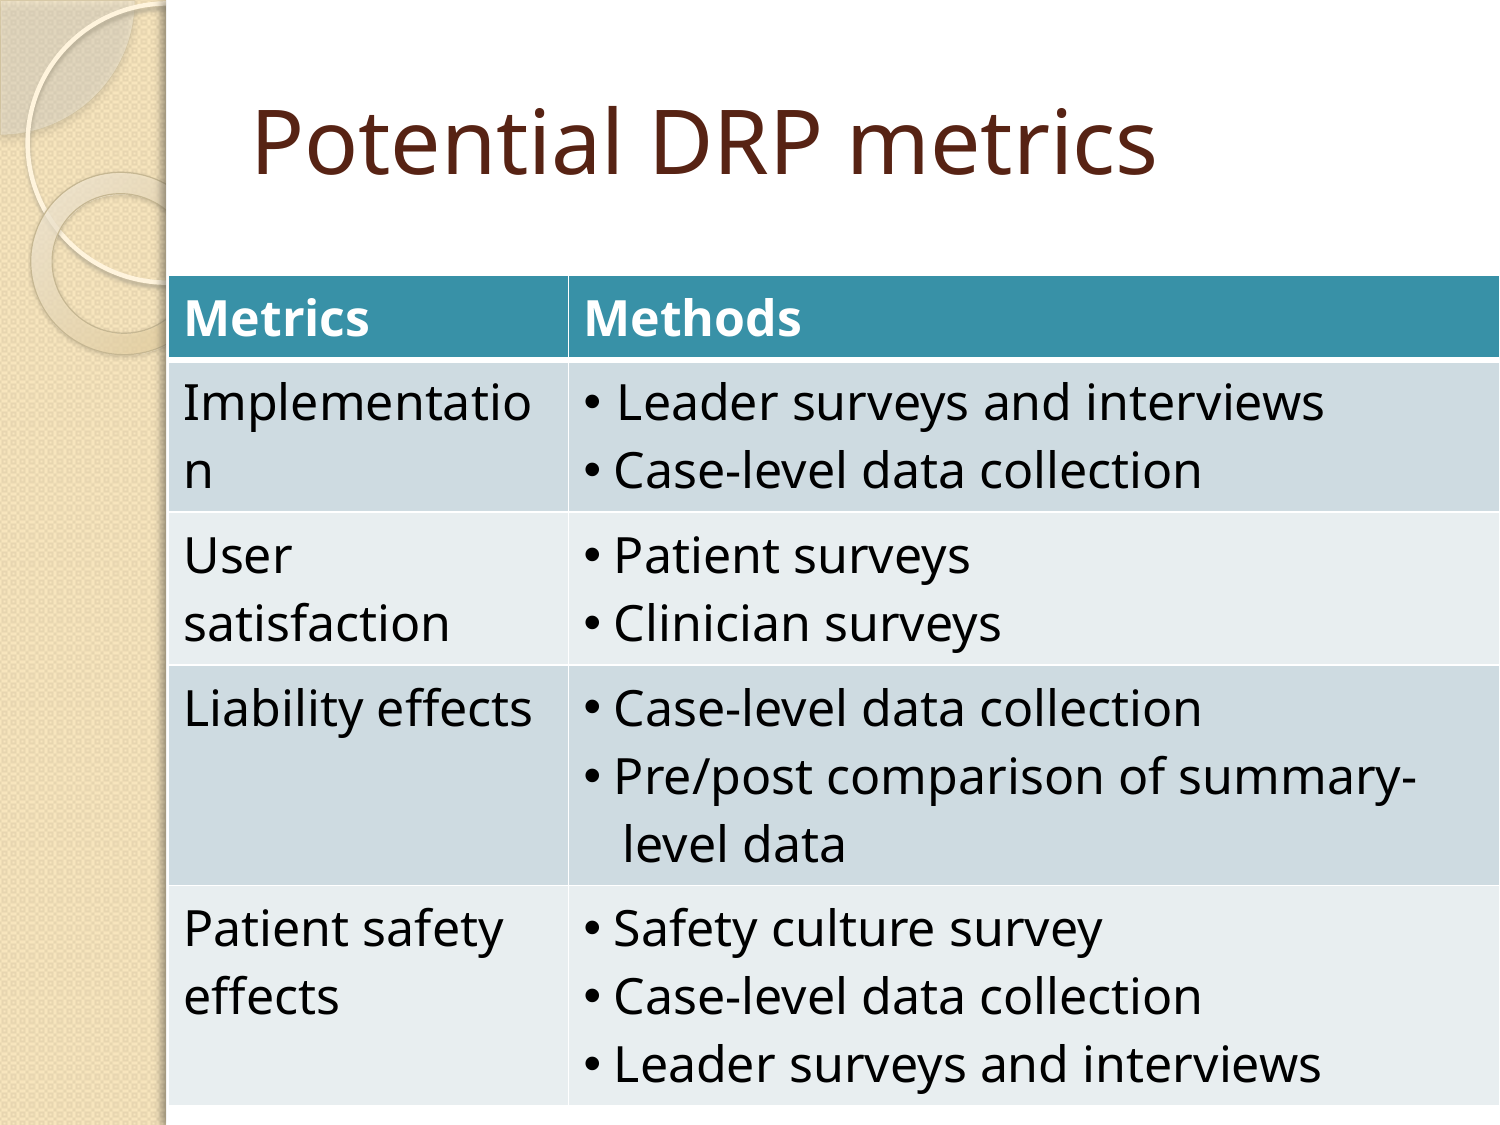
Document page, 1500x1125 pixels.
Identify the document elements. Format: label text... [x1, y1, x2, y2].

table_cell Liability effects [169, 666, 568, 885]
table_cell Case-level data collection Pre/post comparison of summary- level data [569, 666, 1499, 885]
table_header Metrics [169, 276, 568, 357]
table_cell User satisfaction [169, 513, 568, 664]
table_header Methods [569, 276, 1499, 357]
title Potential DRP metrics [235, 45, 1466, 233]
table_cell Leader surveys and interviews Case-level data collection [569, 363, 1499, 511]
table_cell Safety culture survey Case-level data collection Leader surveys and interviews [569, 886, 1499, 1105]
table_cell Implementation [169, 363, 568, 511]
table_cell Patient safety effects [169, 886, 568, 1105]
table_cell Patient surveys Clinician surveys [569, 513, 1499, 664]
